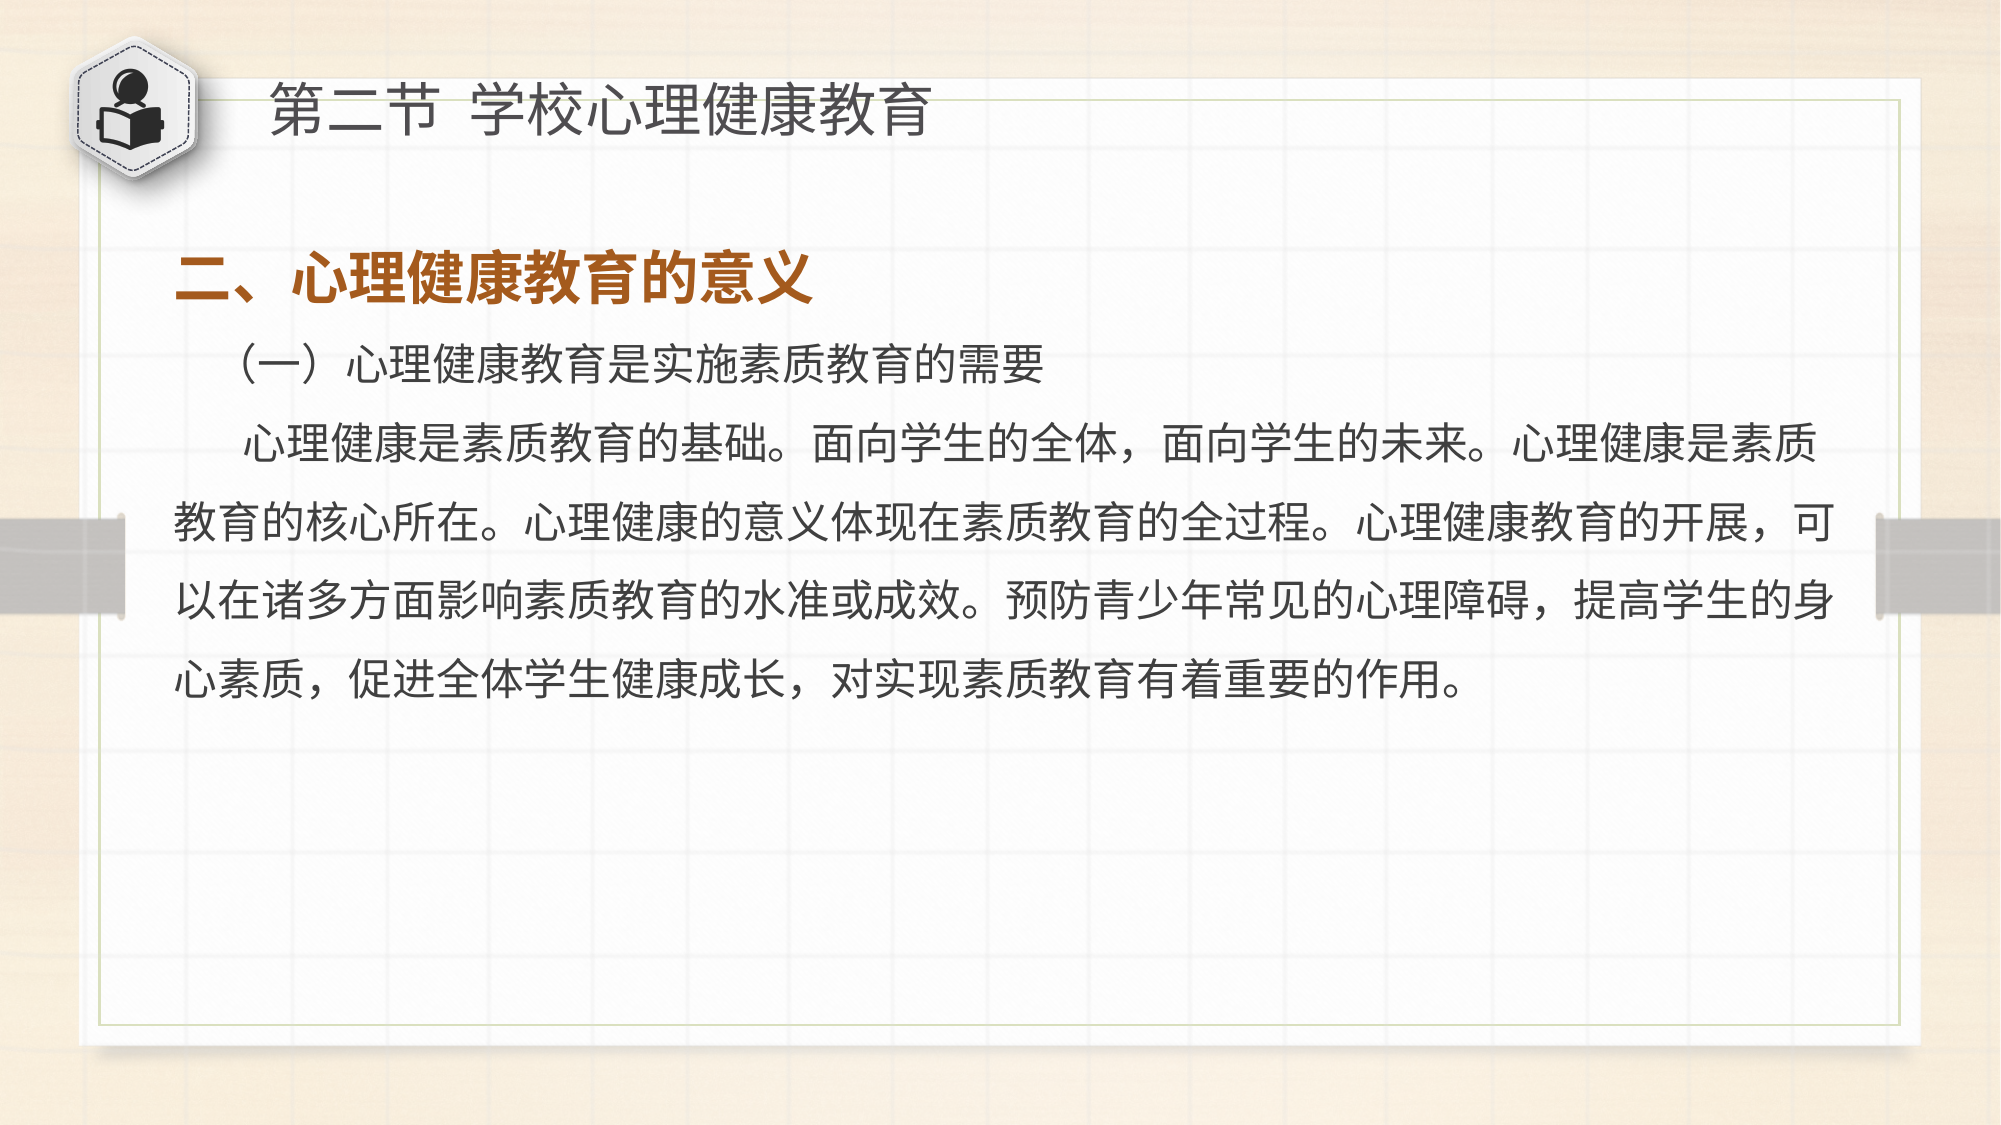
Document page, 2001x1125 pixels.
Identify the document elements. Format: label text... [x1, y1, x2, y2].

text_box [61, 43, 206, 173]
text_box 二、心理健康教育的意义 （一）心理健康教育是实施素质教育的需要 心理健康是素质教育的基础。面向学生的全体，面向学生的未来。心理健康是素质 教育的核心所在。心理健康的意义体现在素质教育的全过程。心理健康教育的开展，可 以在诸多方面影响素质教育的水准或成效。预防青少年常见的心理障碍，提高学生的身 心素质，促进全体学生健康成长，对实现素质教育有着重要的作用。 [159, 198, 1879, 1027]
picture [0, 0, 2001, 1125]
text_box 第二节 学校心理健康教育 [253, 65, 1660, 150]
